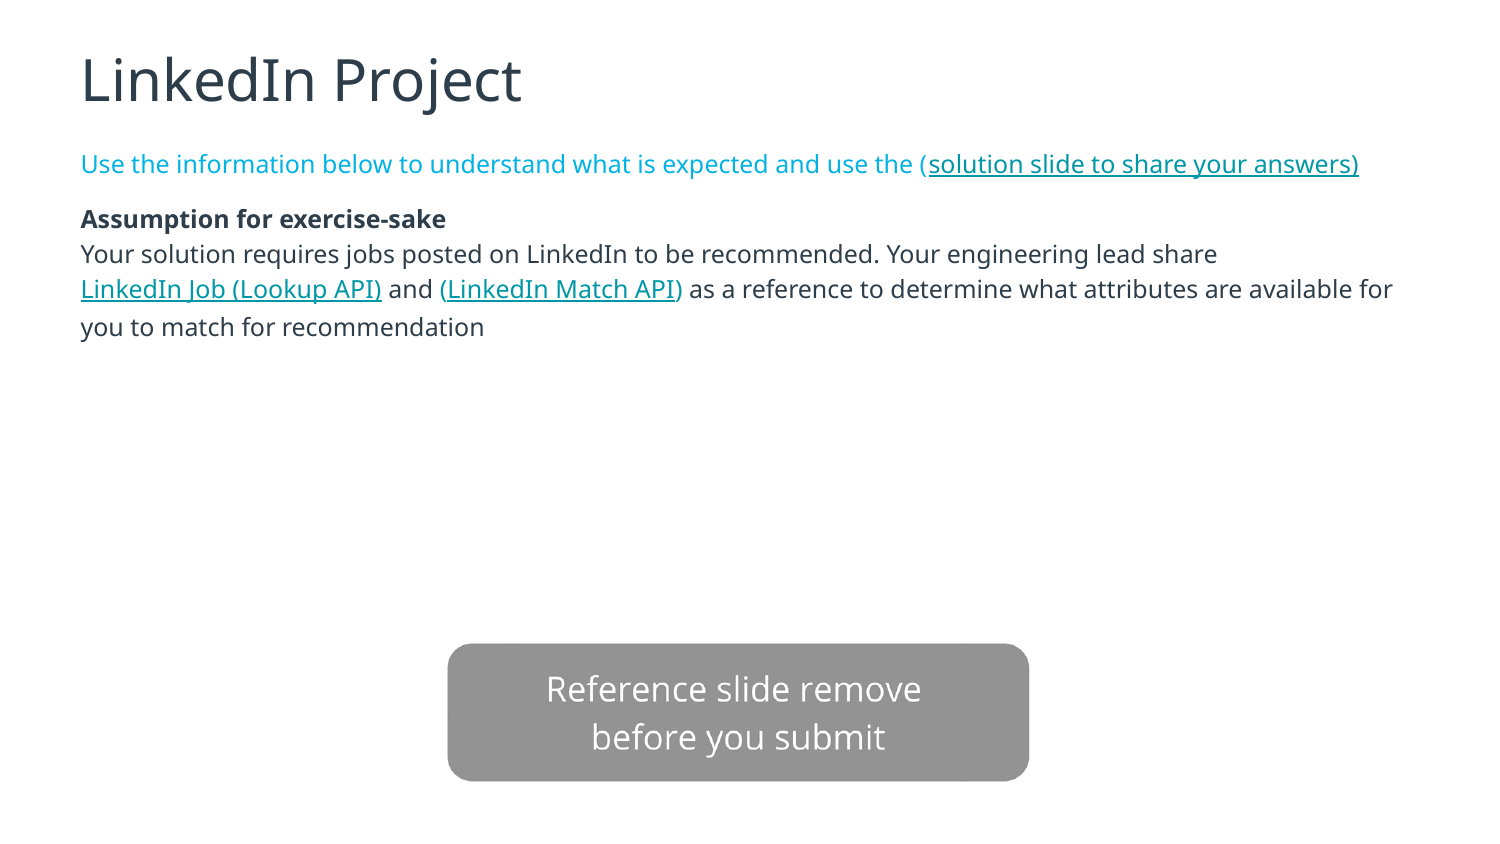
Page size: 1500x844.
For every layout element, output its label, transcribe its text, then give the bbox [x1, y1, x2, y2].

list Assumption for exercise-sake Your solution requires jobs posted on LinkedIn to be recommended. Your engineering lead share LinkedIn Job (Lookup API) and (LinkedIn Match API) as a reference to determine what attributes are available for you to match for recommendation [75, 193, 1425, 663]
title LinkedIn Project [75, 37, 1425, 136]
picture [442, 638, 1032, 787]
list Use the information below to understand what is expected and use the (solution slide to share your answers) [75, 137, 1425, 189]
